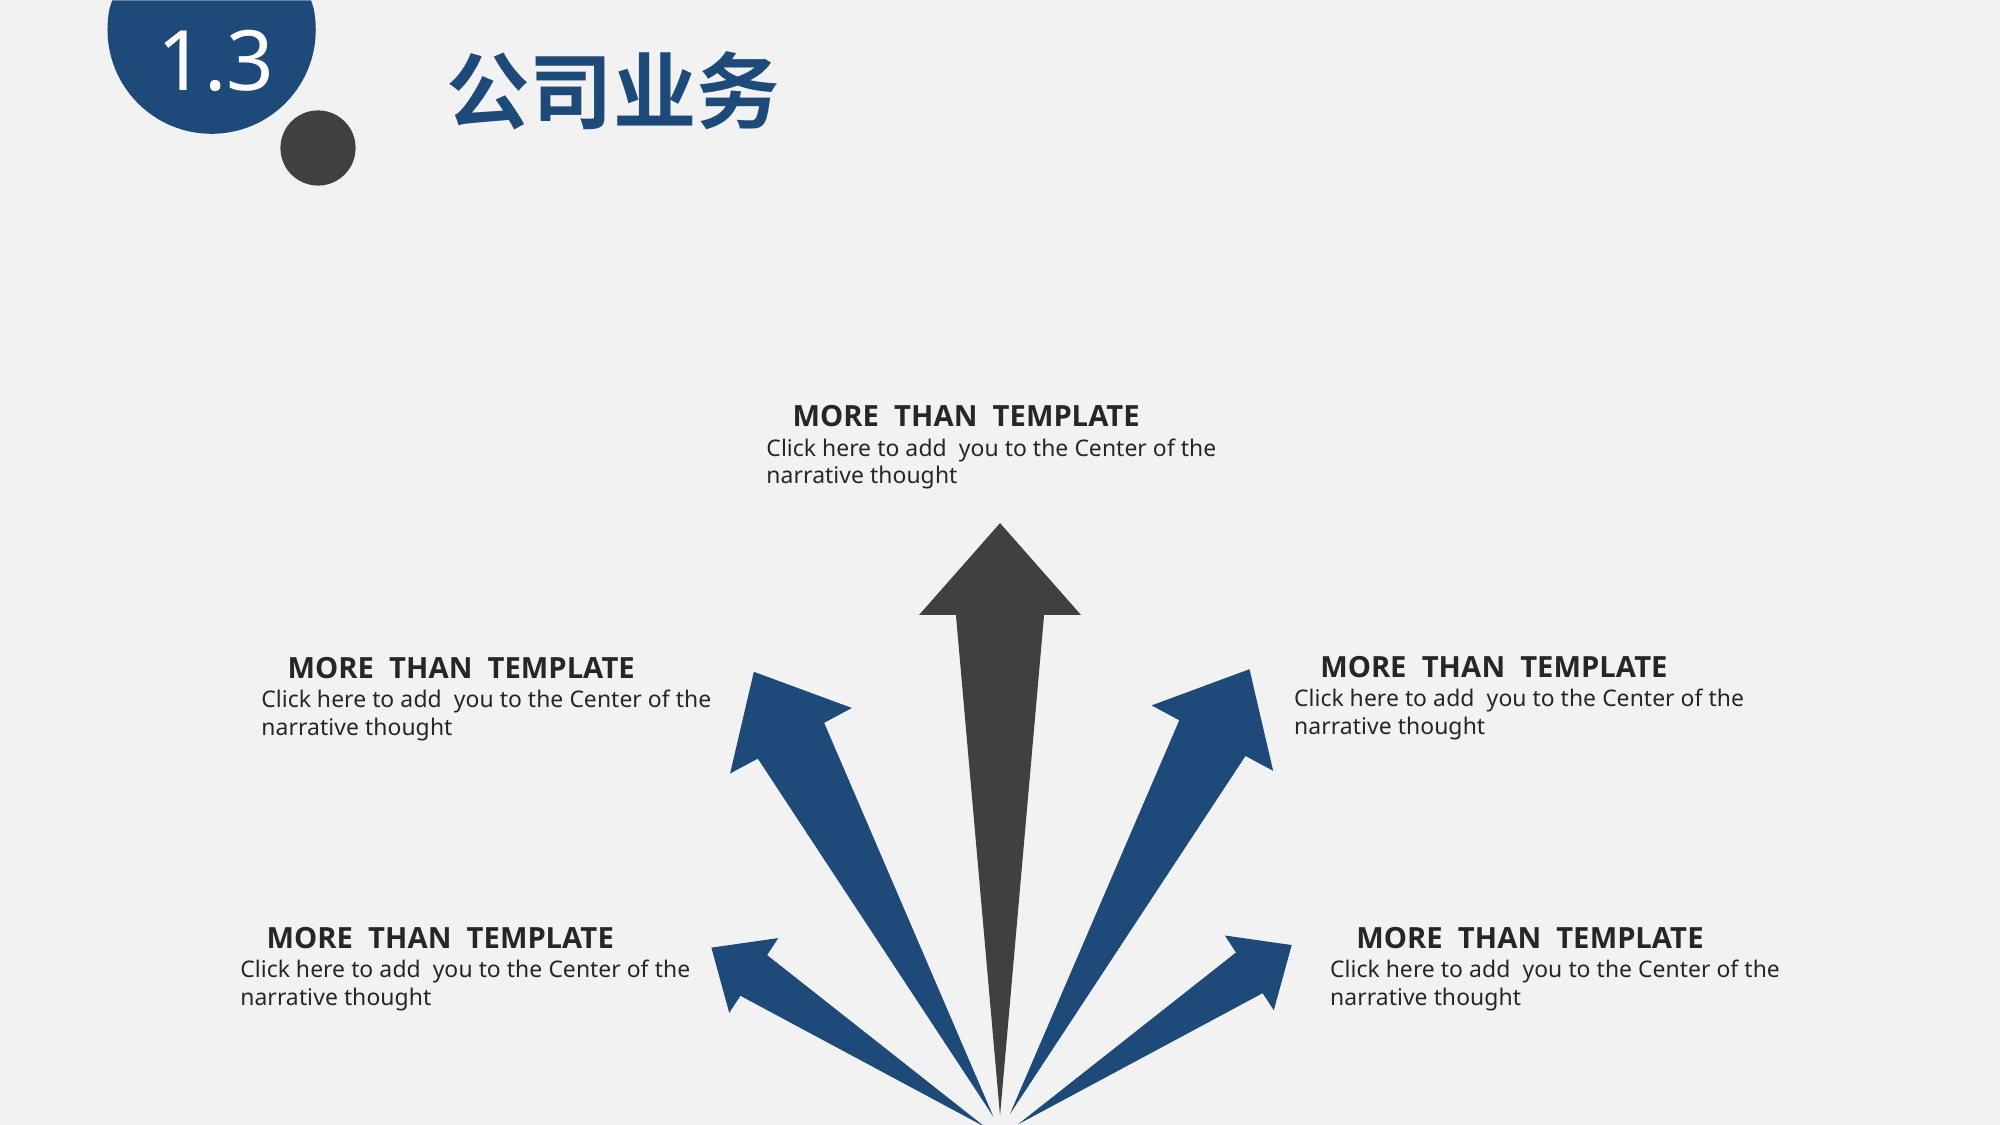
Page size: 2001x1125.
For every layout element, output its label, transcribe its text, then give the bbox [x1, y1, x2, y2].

text_box MORE THAN TEMPLATE Click here to add you to the Center of the narrative thought [1315, 907, 1808, 1080]
text_box 1.3 [142, 0, 290, 114]
text_box [106, 0, 142, 109]
text_box 公司业务 [432, 32, 795, 147]
text_box [1008, 667, 1275, 1115]
text_box [916, 558, 1084, 1116]
text_box MORE THAN TEMPLATE Click here to add you to the Center of the narrative thought [751, 385, 1244, 558]
text_box MORE THAN TEMPLATE Click here to add you to the Center of the narrative thought [225, 907, 718, 1080]
text_box [290, 0, 317, 100]
text_box [739, 670, 995, 1118]
text_box MORE THAN TEMPLATE Click here to add you to the Center of the narrative thought [1279, 636, 1772, 809]
text_box MORE THAN TEMPLATE Click here to add you to the Center of the narrative thought [246, 637, 739, 810]
text_box [1017, 934, 1294, 1125]
text_box [148, 114, 275, 135]
text_box [279, 109, 357, 187]
text_box [718, 936, 985, 1125]
